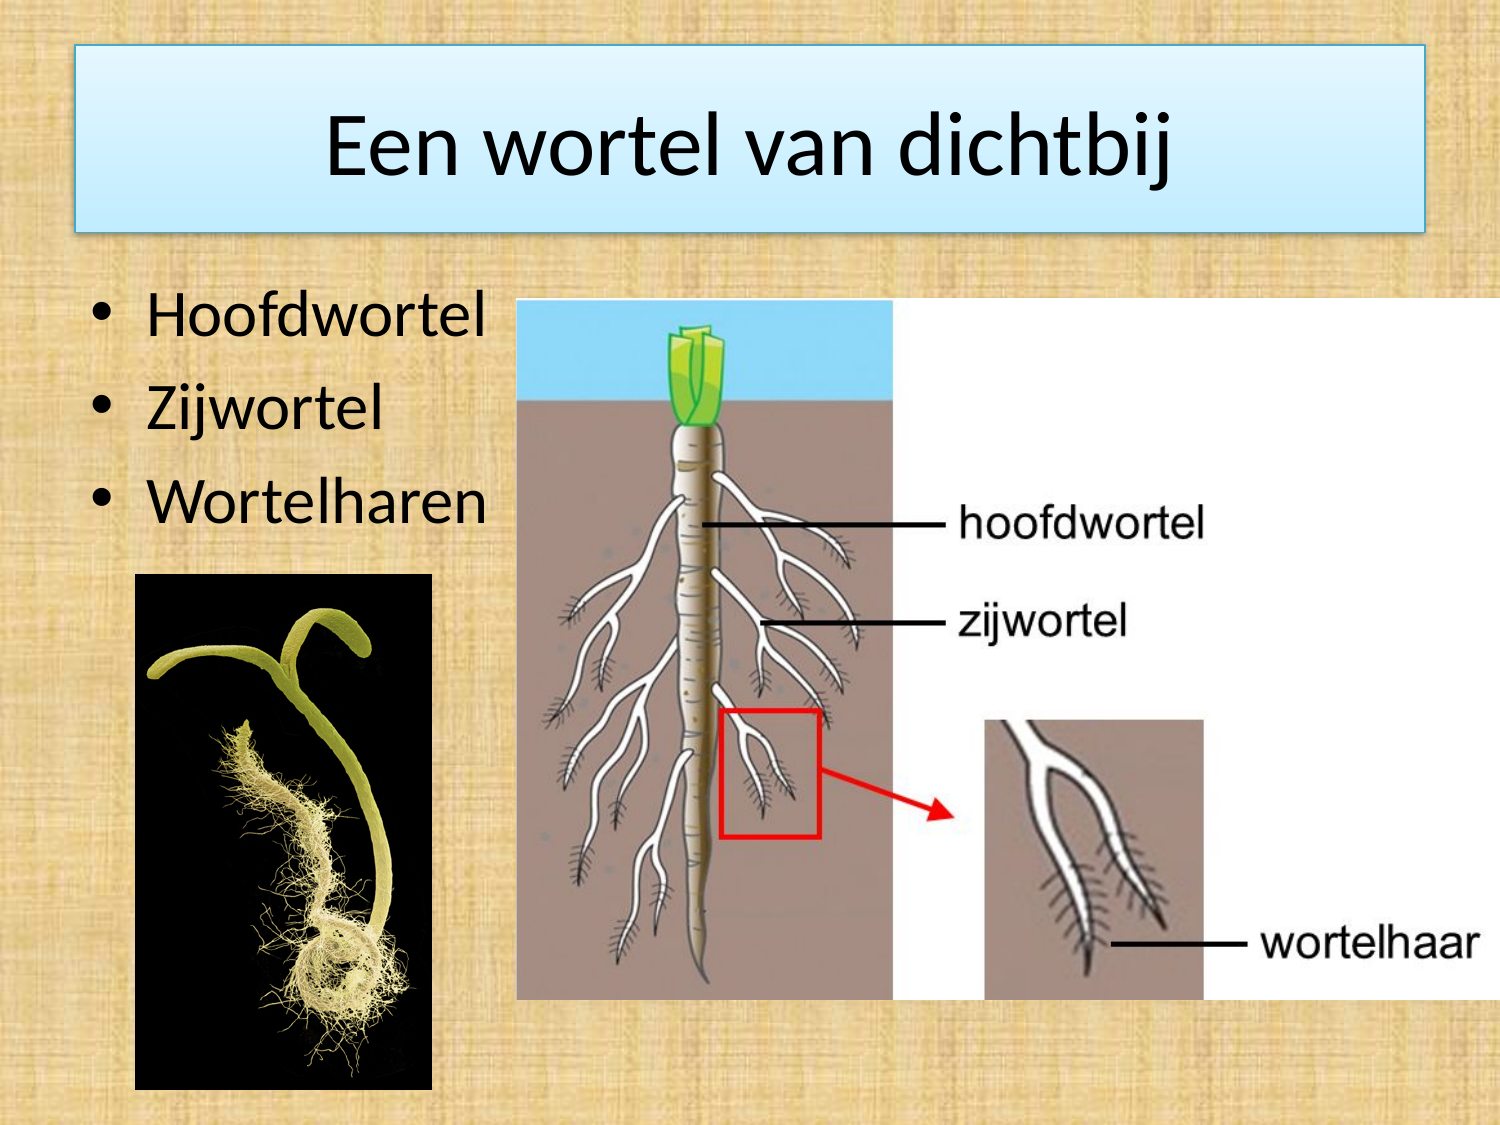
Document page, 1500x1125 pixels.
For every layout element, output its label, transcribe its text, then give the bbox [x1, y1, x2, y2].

title Een wortel van dichtbij [74, 44, 1426, 233]
list Hoofdwortel Zijwortel Wortelharen [75, 262, 1425, 1005]
picture [0, 0, 1500, 1125]
